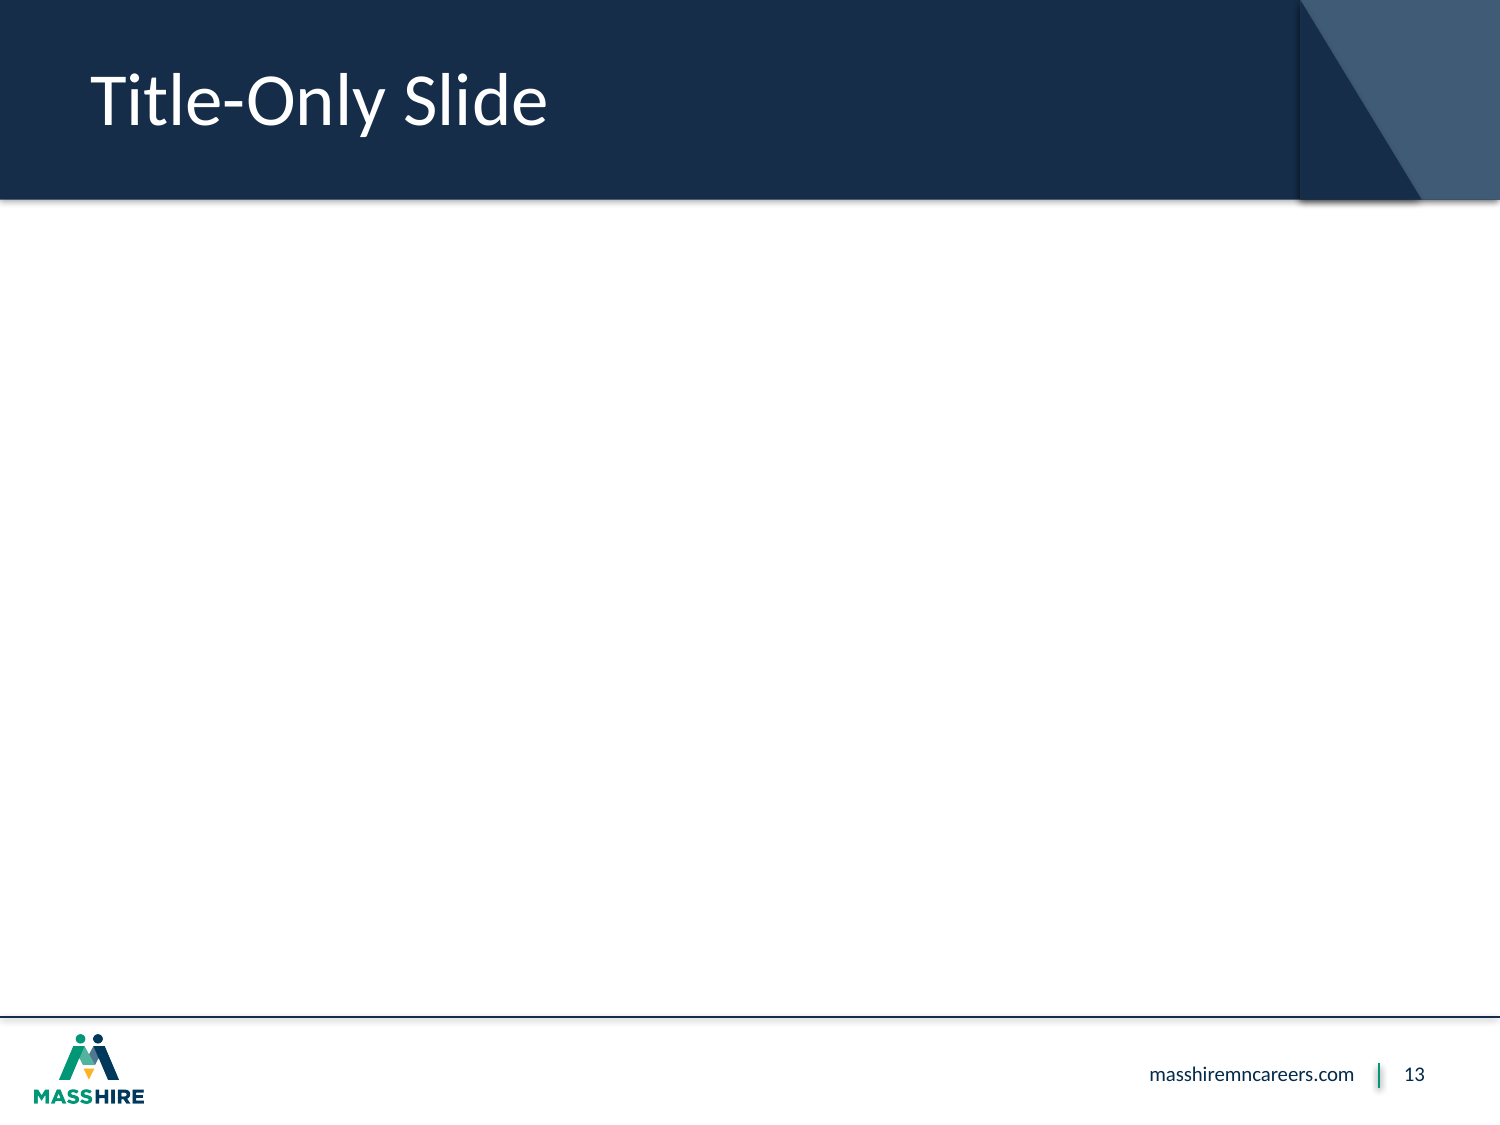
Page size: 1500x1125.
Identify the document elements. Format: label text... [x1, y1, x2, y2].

title Title-Only Slide [75, 22, 1245, 180]
slide_number 13 [1376, 1042, 1425, 1103]
picture [34, 1034, 144, 1104]
